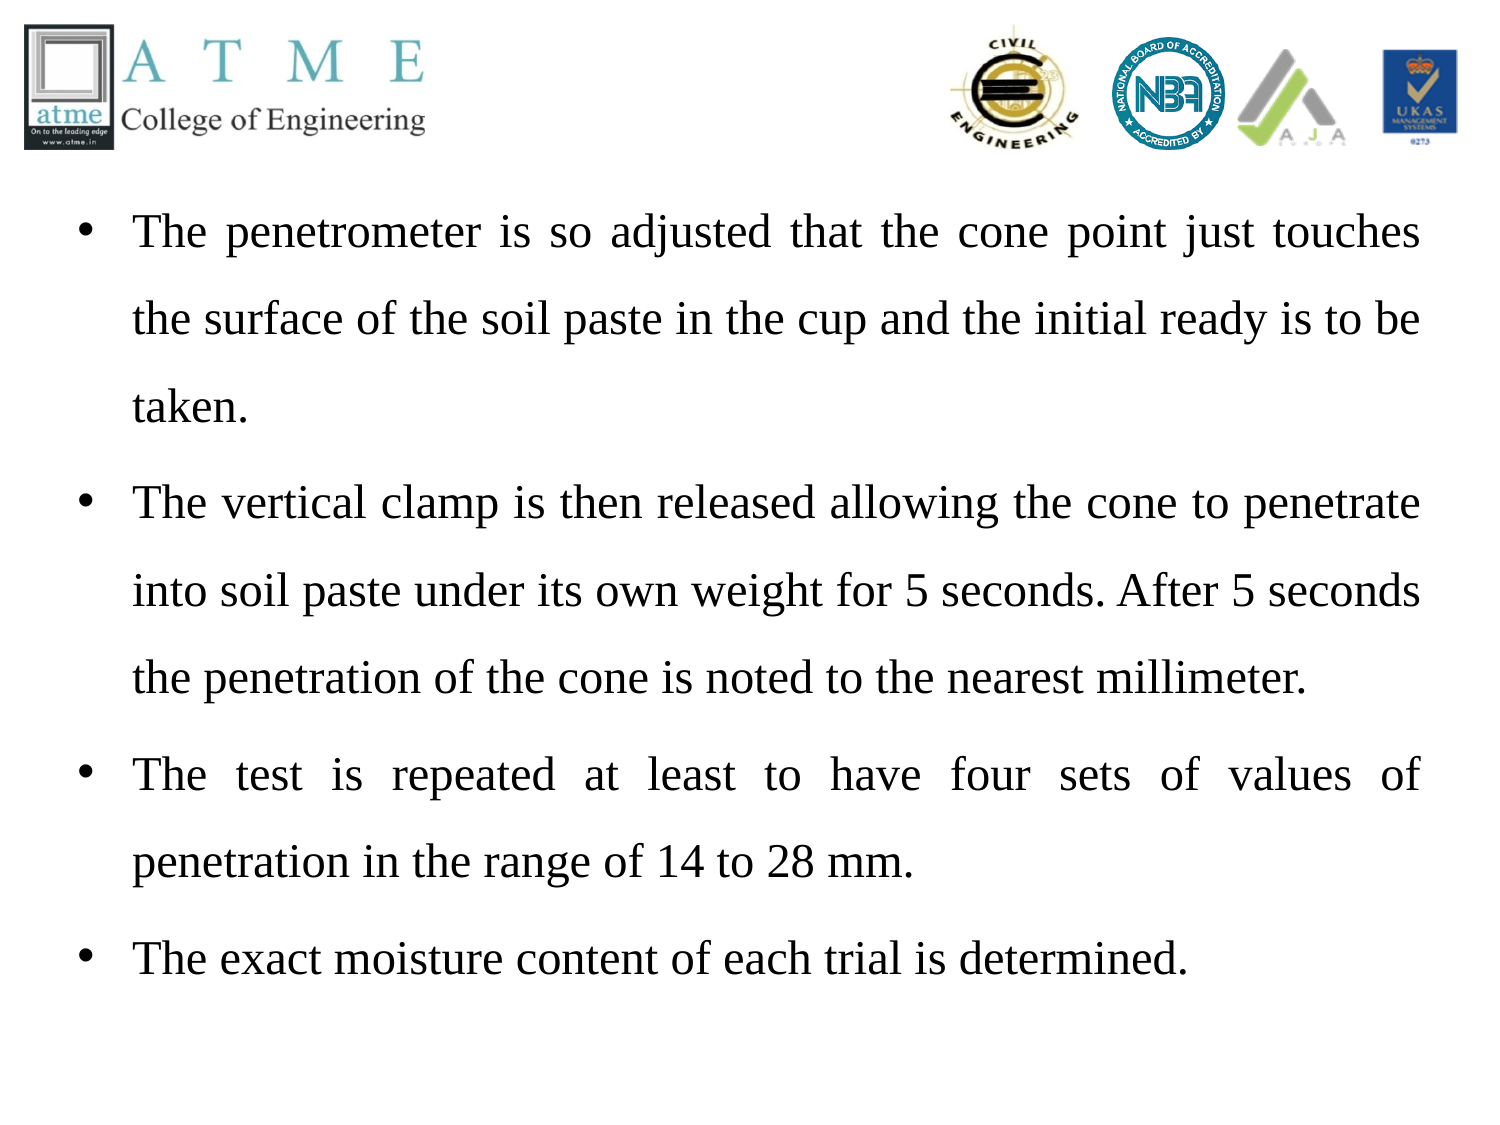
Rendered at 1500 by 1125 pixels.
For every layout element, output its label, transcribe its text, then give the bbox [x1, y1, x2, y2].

picture [1209, 103, 1218, 120]
picture [1184, 109, 1225, 150]
picture [950, 24, 1080, 150]
picture [24, 24, 425, 150]
picture [1179, 37, 1225, 79]
picture [1237, 49, 1458, 146]
list The penetrometer is so adjusted that the cone point just touches the surface of the soil paste in the cup and the initial ready is to be taken. The vertical clamp is then released allowing the cone to penetrate into soil paste under its own weight for 5 seconds. After 5 seconds the penetration of the cone is noted to the nearest millimeter. The test is repeated at least to have four sets of values of penetration in the range of 14 to 28 mm. The exact moisture content of each trial is determined. [62, 162, 1438, 1063]
picture [1112, 37, 1213, 150]
